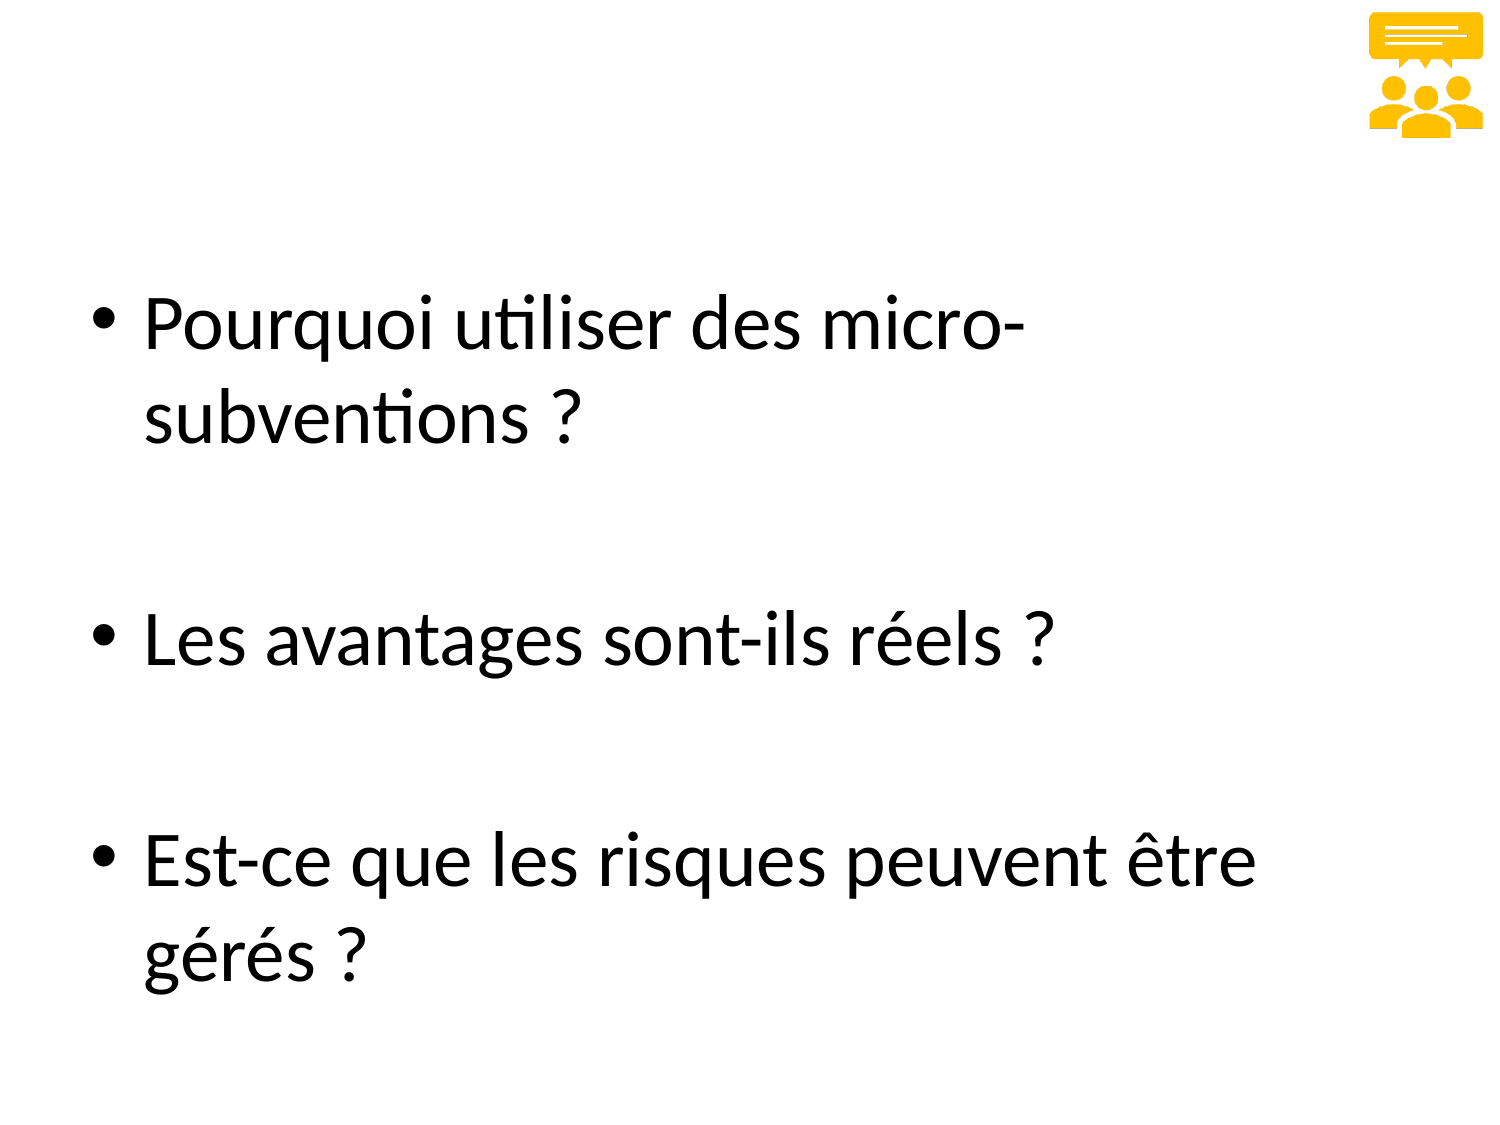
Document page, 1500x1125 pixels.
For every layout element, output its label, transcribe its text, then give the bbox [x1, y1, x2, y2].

picture [1349, 0, 1500, 151]
list Pourquoi utiliser des micro-subventions ? Les avantages sont-ils réels ? Est-ce que les risques peuvent être gérés ? [75, 262, 1425, 1005]
